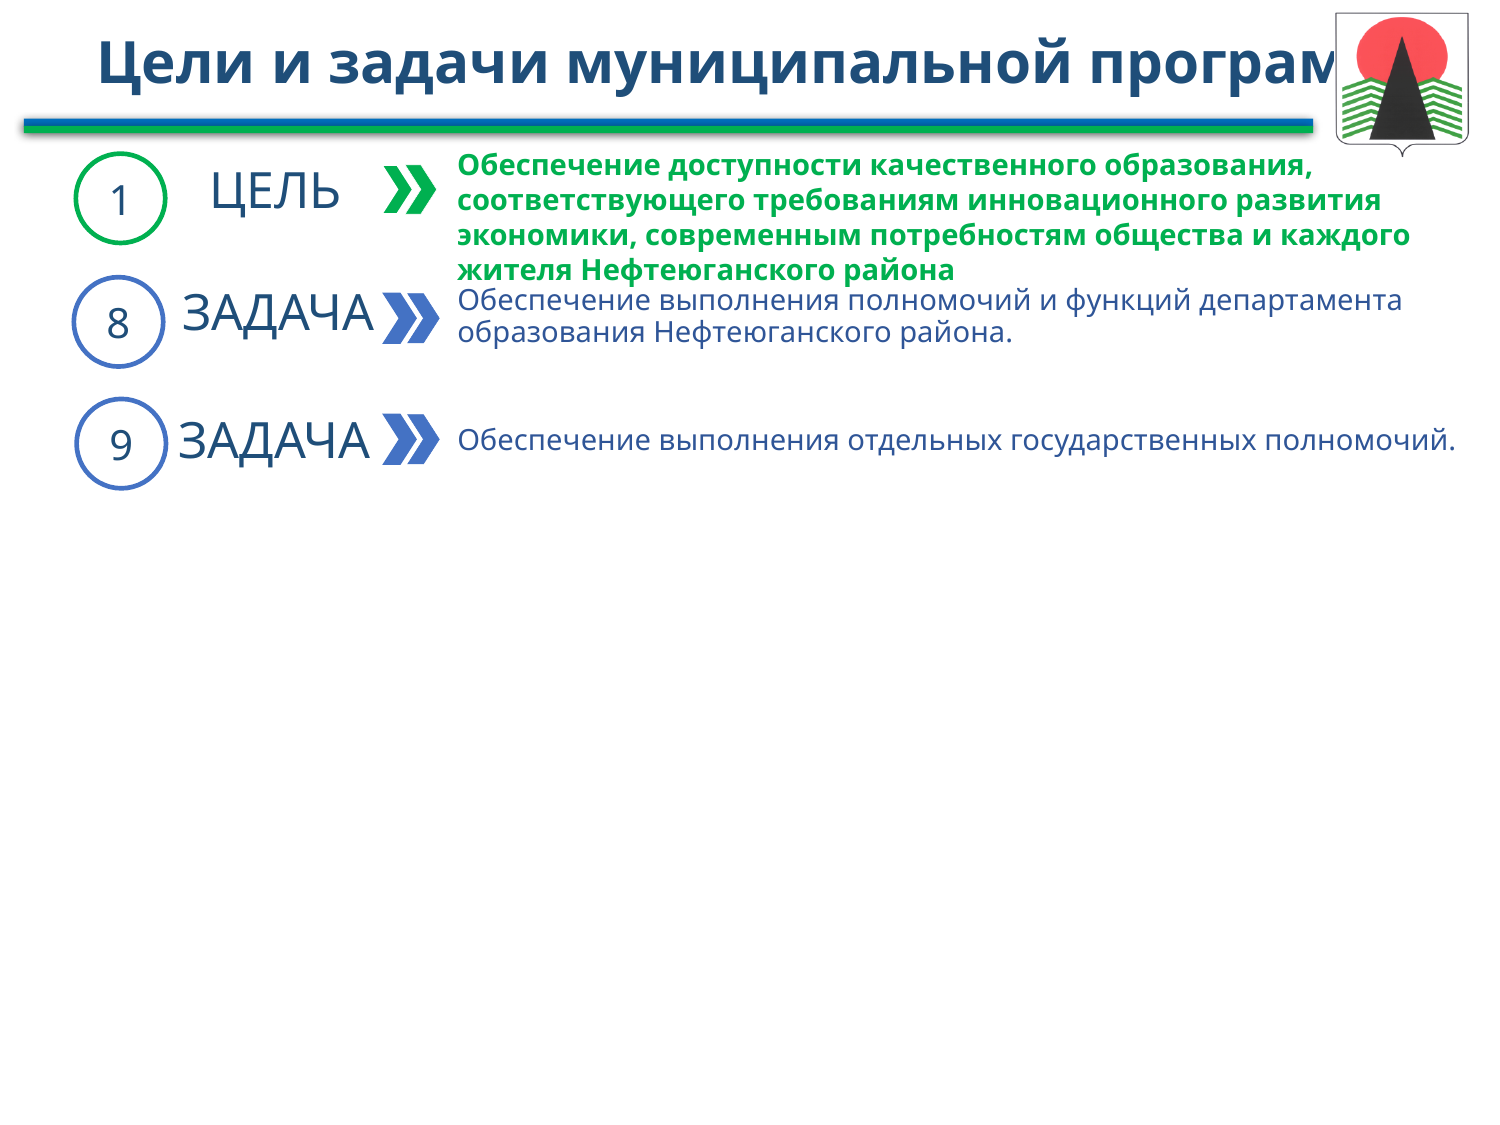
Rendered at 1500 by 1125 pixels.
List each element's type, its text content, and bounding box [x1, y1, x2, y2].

text_box ЦЕЛЬ [194, 150, 357, 226]
text_box Обеспечение доступности качественного образования, соответствующего требованиям инновационного развития экономики, современным потребностям общества и каждого жителя Нефтеюганского района [442, 103, 1476, 294]
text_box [384, 414, 440, 464]
text_box [435, 220, 442, 419]
text_box ЗАДАЧА [167, 272, 390, 348]
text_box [23, 118, 1314, 134]
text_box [381, 164, 437, 215]
text_box Цели и задачи муниципальной программы [81, 0, 1500, 104]
text_box 9 [75, 397, 163, 490]
picture [1334, 11, 1470, 158]
text_box Обеспечение выполнения отдельных государственных полномочий. [442, 418, 1473, 570]
text_box 8 [72, 276, 165, 368]
text_box 1 [74, 152, 167, 245]
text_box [384, 293, 440, 343]
text_box Обеспечение выполнения полномочий и функций департамента образования Нефтеюганского района. [442, 294, 1458, 418]
text_box ЗАДАЧА [163, 401, 386, 476]
